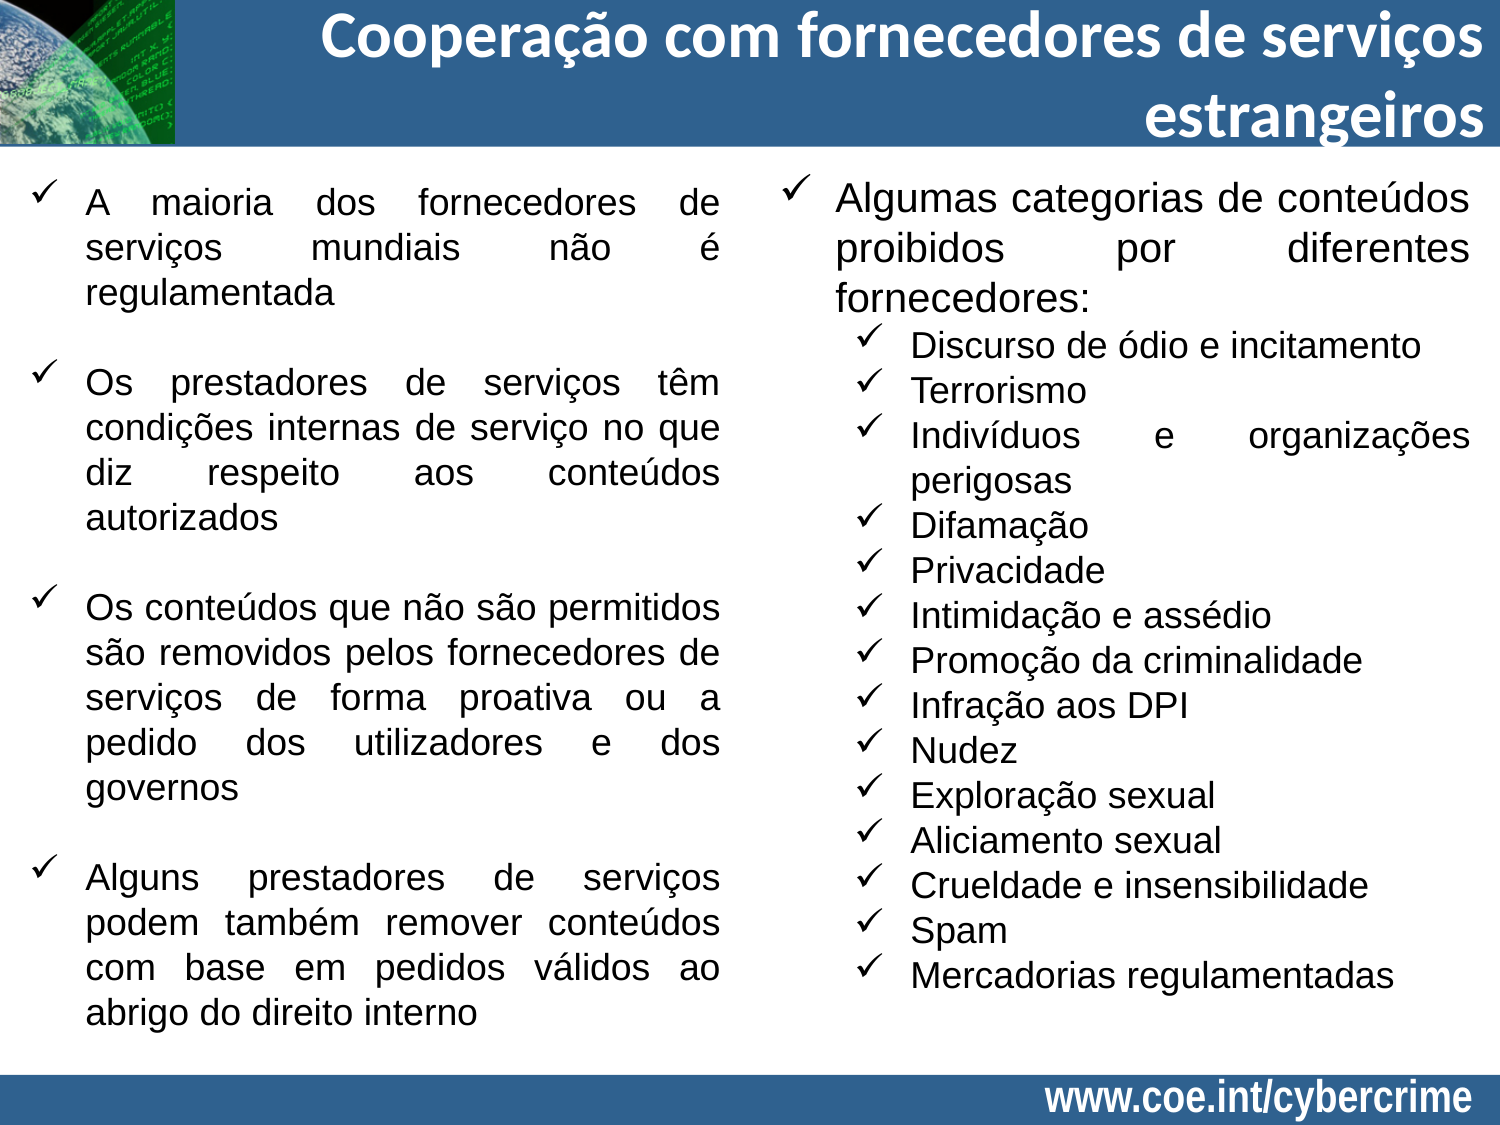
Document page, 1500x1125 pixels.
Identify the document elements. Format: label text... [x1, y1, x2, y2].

text_box Cooperação com fornecedores de serviços estrangeiros [177, 0, 1500, 149]
text_box Algumas categorias de conteúdos proibidos por diferentes fornecedores: Discurso de ódio e incitamento Terrorismo Indivíduos e organizações perigosas Difamação Privacidade Intimidação e assédio Promoção da criminalidade Infração aos DPI Nudez Exploração sexual Aliciamento sexual Crueldade e insensibilidade Spam Mercadorias regulamentadas [764, 163, 1486, 1004]
text_box www.coe.int/cybercrime [1030, 1059, 1500, 1125]
text_box A maioria dos fornecedores de serviços mundiais não é regulamentada Os prestadores de serviços têm condições internas de serviço no que diz respeito aos conteúdos autorizados Os conteúdos que não são permitidos são removidos pelos fornecedores de serviços de forma proativa ou a pedido dos utilizadores e dos governos Alguns prestadores de serviços podem também remover conteúdos com base em pedidos válidos ao abrigo do direito interno [14, 170, 736, 1040]
picture [0, 0, 175, 144]
text_box [0, 1073, 1030, 1125]
